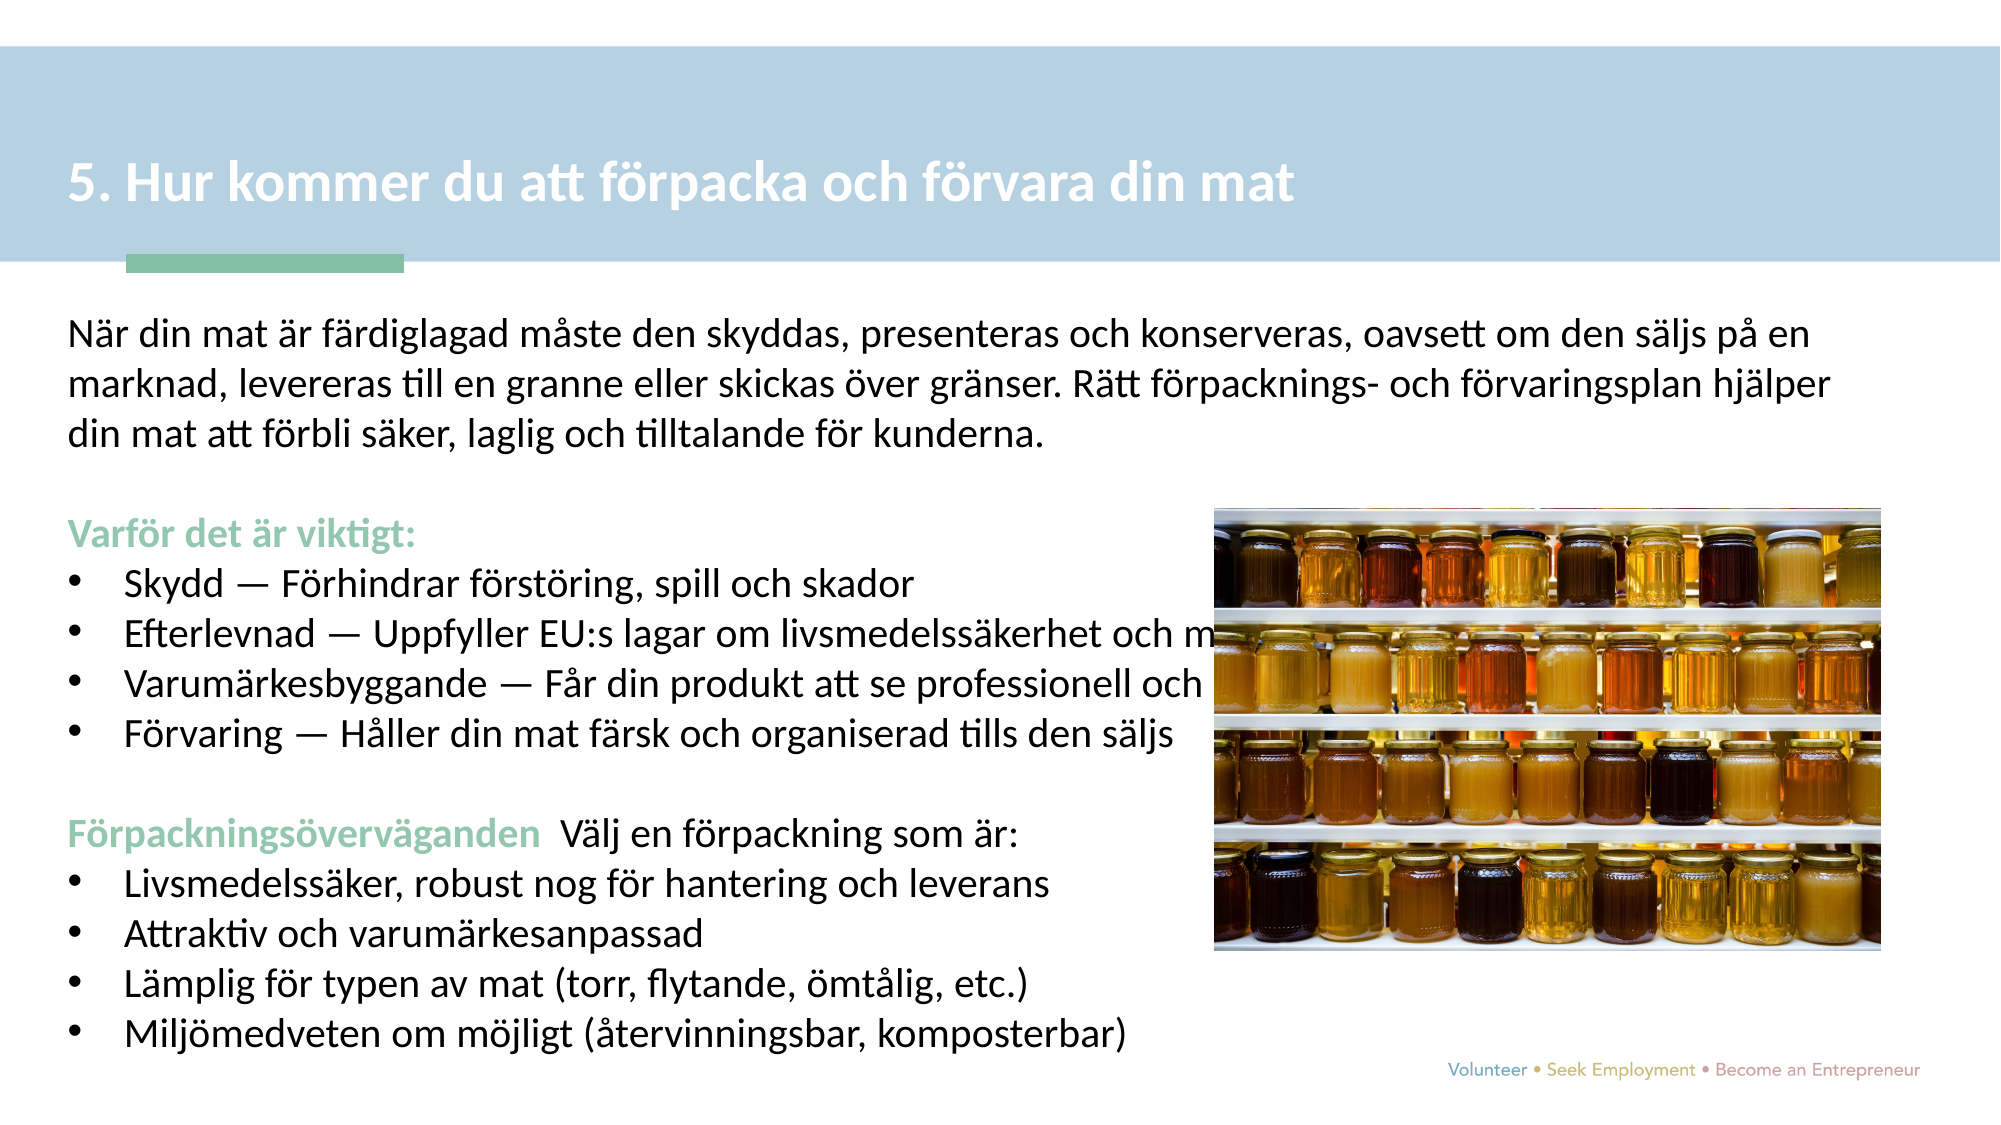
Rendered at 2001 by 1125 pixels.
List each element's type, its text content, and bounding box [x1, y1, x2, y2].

picture [1214, 508, 1881, 951]
list 5. Hur kommer du att förpacka och förvara din mat [52, 90, 1815, 275]
text_box När din mat är färdiglagad måste den skyddas, presenteras och konserveras, oavsett om den säljs på en marknad, levereras till en granne eller skickas över gränser. Rätt förpacknings- och förvaringsplan hjälper din mat att förbli säker, laglig och tilltalande för kunderna. Varför det är viktigt: Skydd — Förhindrar förstöring, spill och skador Efterlevnad — Uppfyller EU:s lagar om livsmedelssäkerhet och märkning Varumärkesbyggande — Får din produkt att se professionell och speciell ut Förvaring — Håller din mat färsk och organiserad tills den säljs Förpackningsöverväganden Välj en förpackning som är: Livsmedelssäker, robust nog för hantering och leverans Attraktiv och varumärkesanpassad Lämplig för typen av mat (torr, flytande, ömtålig, etc.) Miljömedveten om möjligt (återvinningsbar, komposterbar) [52, 297, 1903, 1125]
picture [1903, 1046, 1971, 1103]
